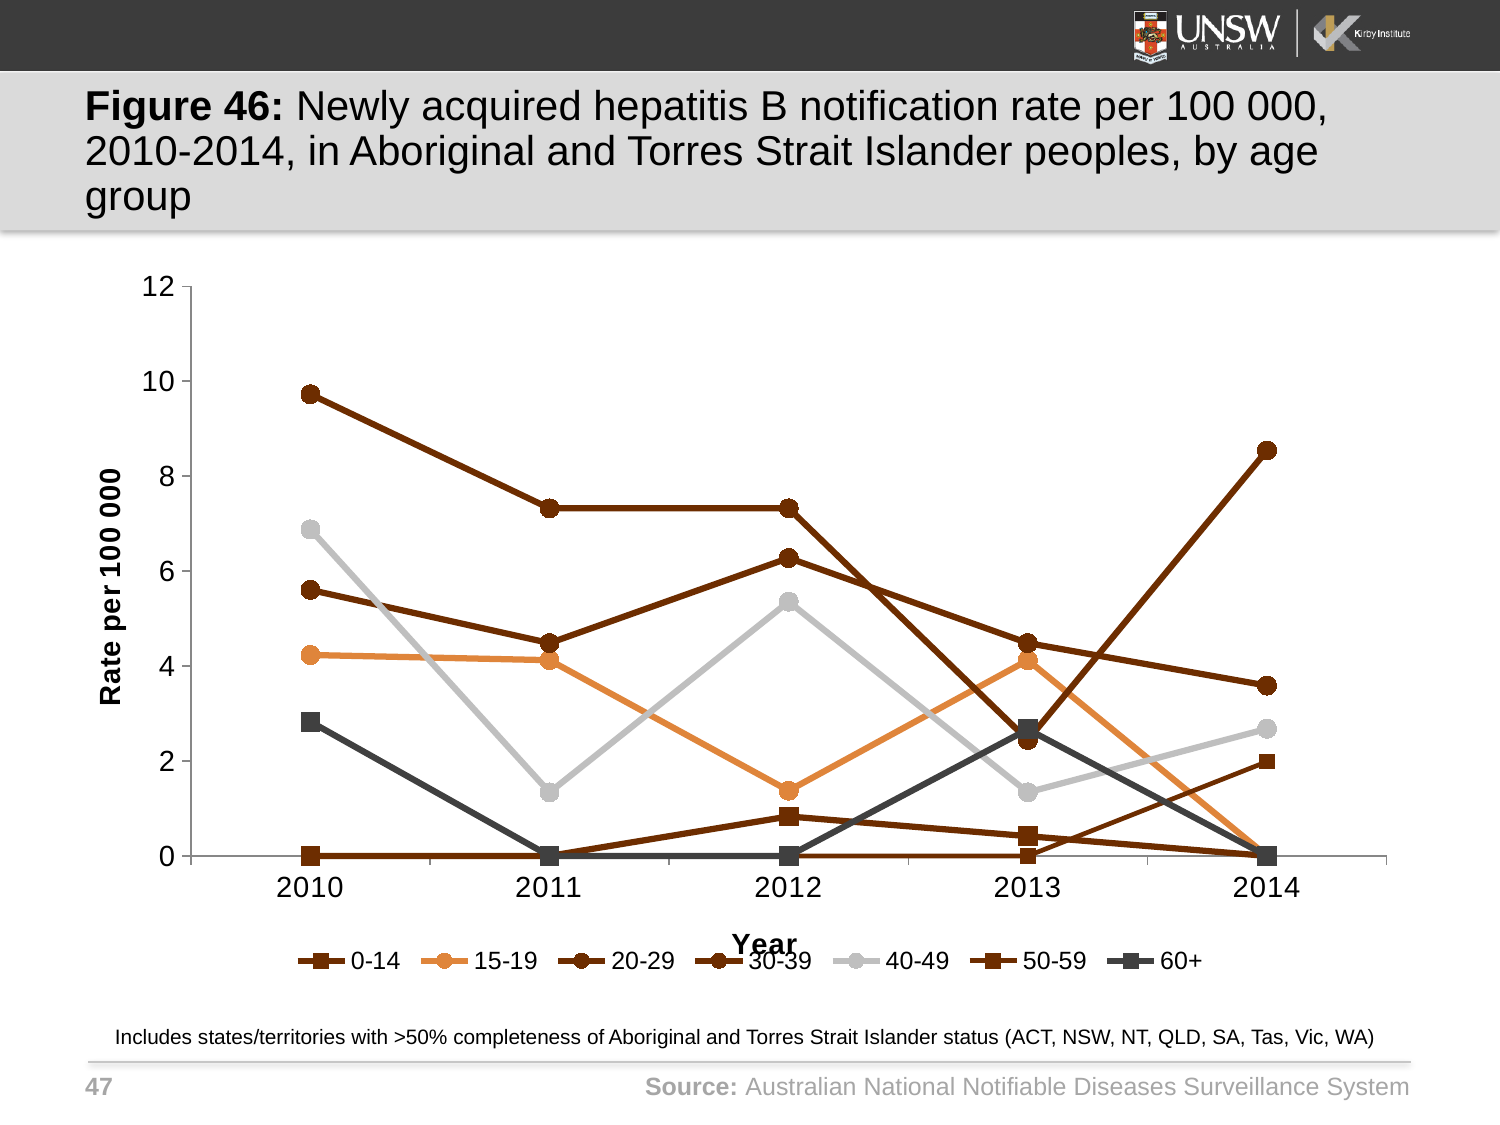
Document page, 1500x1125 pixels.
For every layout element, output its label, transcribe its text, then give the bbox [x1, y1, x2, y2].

chart [84, 262, 1412, 1023]
picture [0, 0, 1500, 71]
text_box Includes states/territories with >50% completeness of Aboriginal and Torres Strait Islander status (ACT, NSW, NT, QLD, SA, Tas, Vic, WA) [100, 1016, 1424, 1057]
list Source: Australian National Notifiable Diseases Surveillance System [262, 1070, 1412, 1112]
slide_number 47 [85, 1070, 195, 1112]
title Figure 46: Newly acquired hepatitis B notification rate per 100 000, 2010-2014, in Aboriginal and Torres Strait Islander peoples, by age group [85, 84, 1412, 216]
